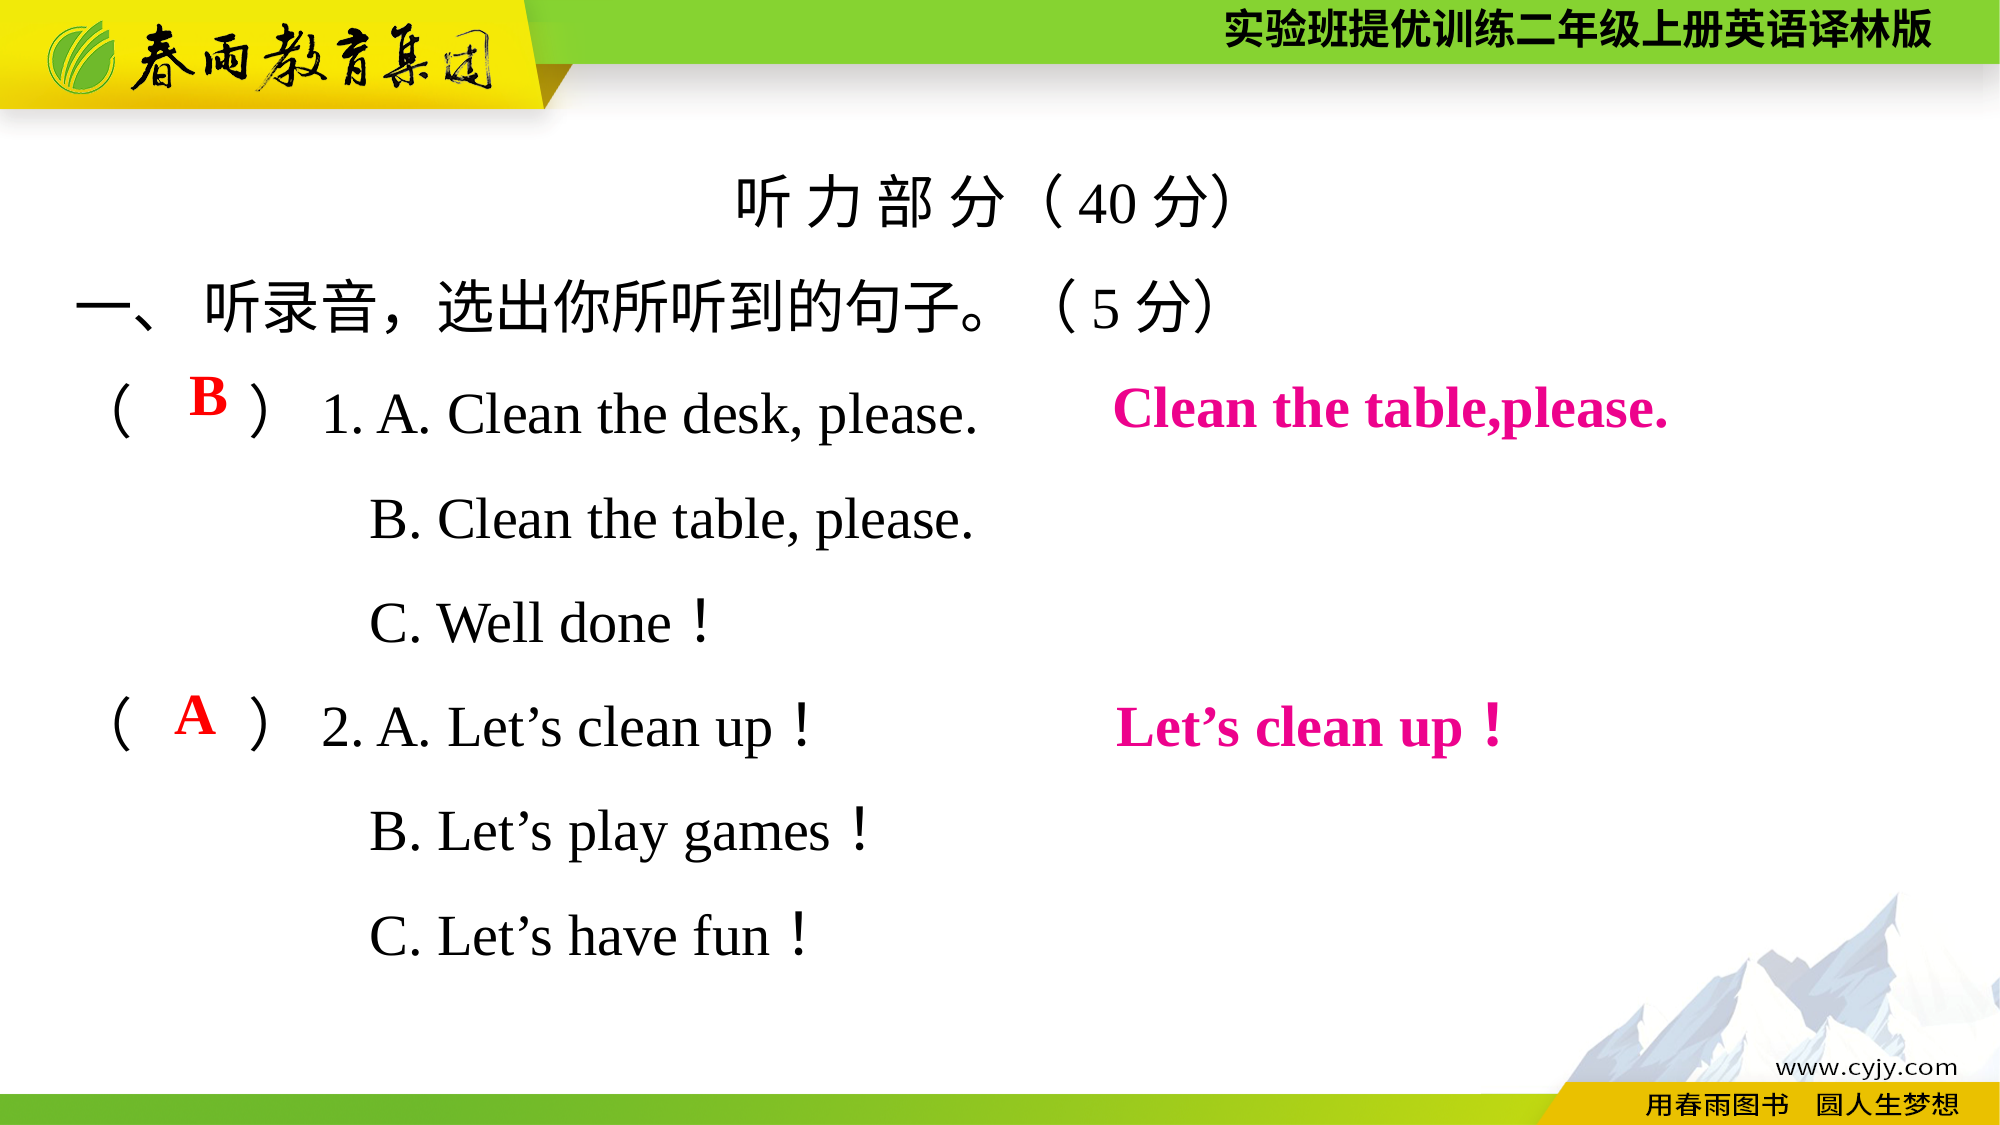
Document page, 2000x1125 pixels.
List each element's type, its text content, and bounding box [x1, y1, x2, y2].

text_box （ ）2. A. Let’s clean up！ B. Let’s play games！ C. Let’s have fun！ [59, 645, 1944, 975]
picture [0, 0, 2000, 1125]
list 听 力 部 分（40分） 一、 听录音，选出你所听到的句子。（5分） （ ）1. A. Clean the desk, please. B. Clean the table, please. C. Well done！ [59, 122, 1944, 645]
text_box A [159, 668, 232, 754]
text_box B [174, 349, 244, 435]
text_box Let’s clean up！ [1101, 680, 1552, 766]
text_box Clean the table,please. [1097, 361, 1685, 447]
